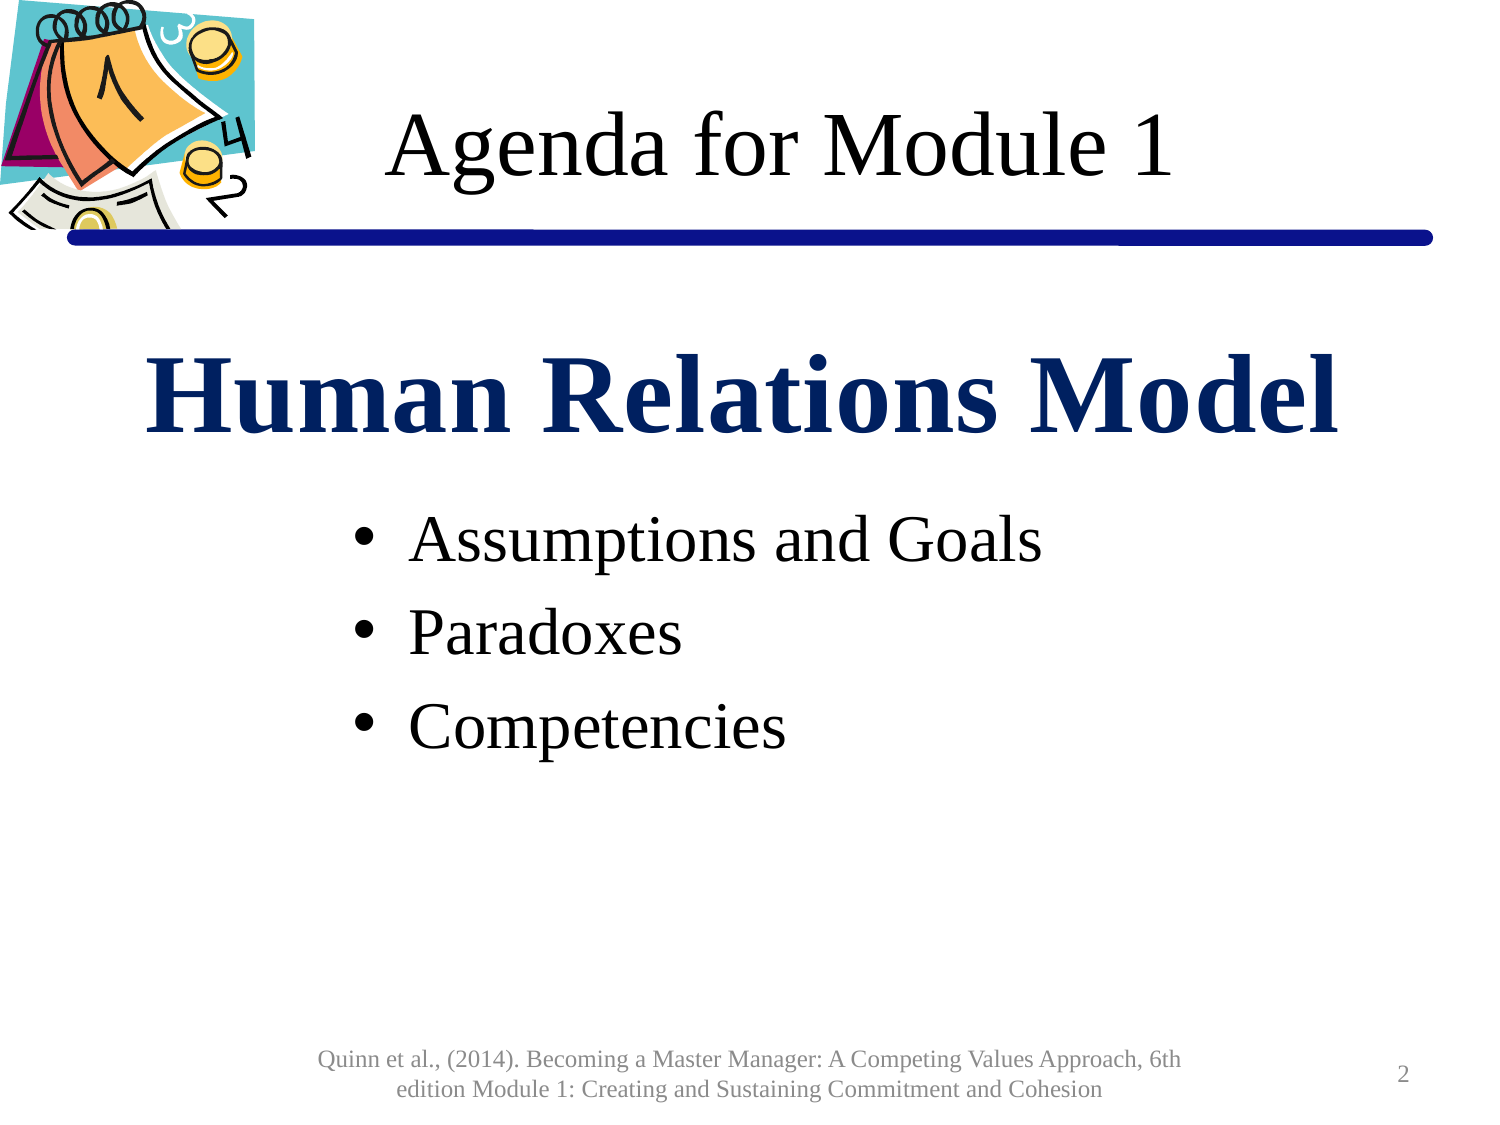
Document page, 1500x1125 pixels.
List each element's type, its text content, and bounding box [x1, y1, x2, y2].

slide_number 2 [1074, 1042, 1425, 1103]
picture [0, 0, 258, 233]
title Agenda for Module 1 [287, 45, 1275, 233]
text_box Human Relations Model [62, 312, 1425, 463]
list Assumptions and Goals Paradoxes Competencies [337, 487, 1100, 968]
footer Quinn et al., (2014). Becoming a Master Manager: A Competing Values Approach, 6th edition Module 1: Creating and Sustaining Commitment and Cohesion [275, 1042, 1074, 1103]
